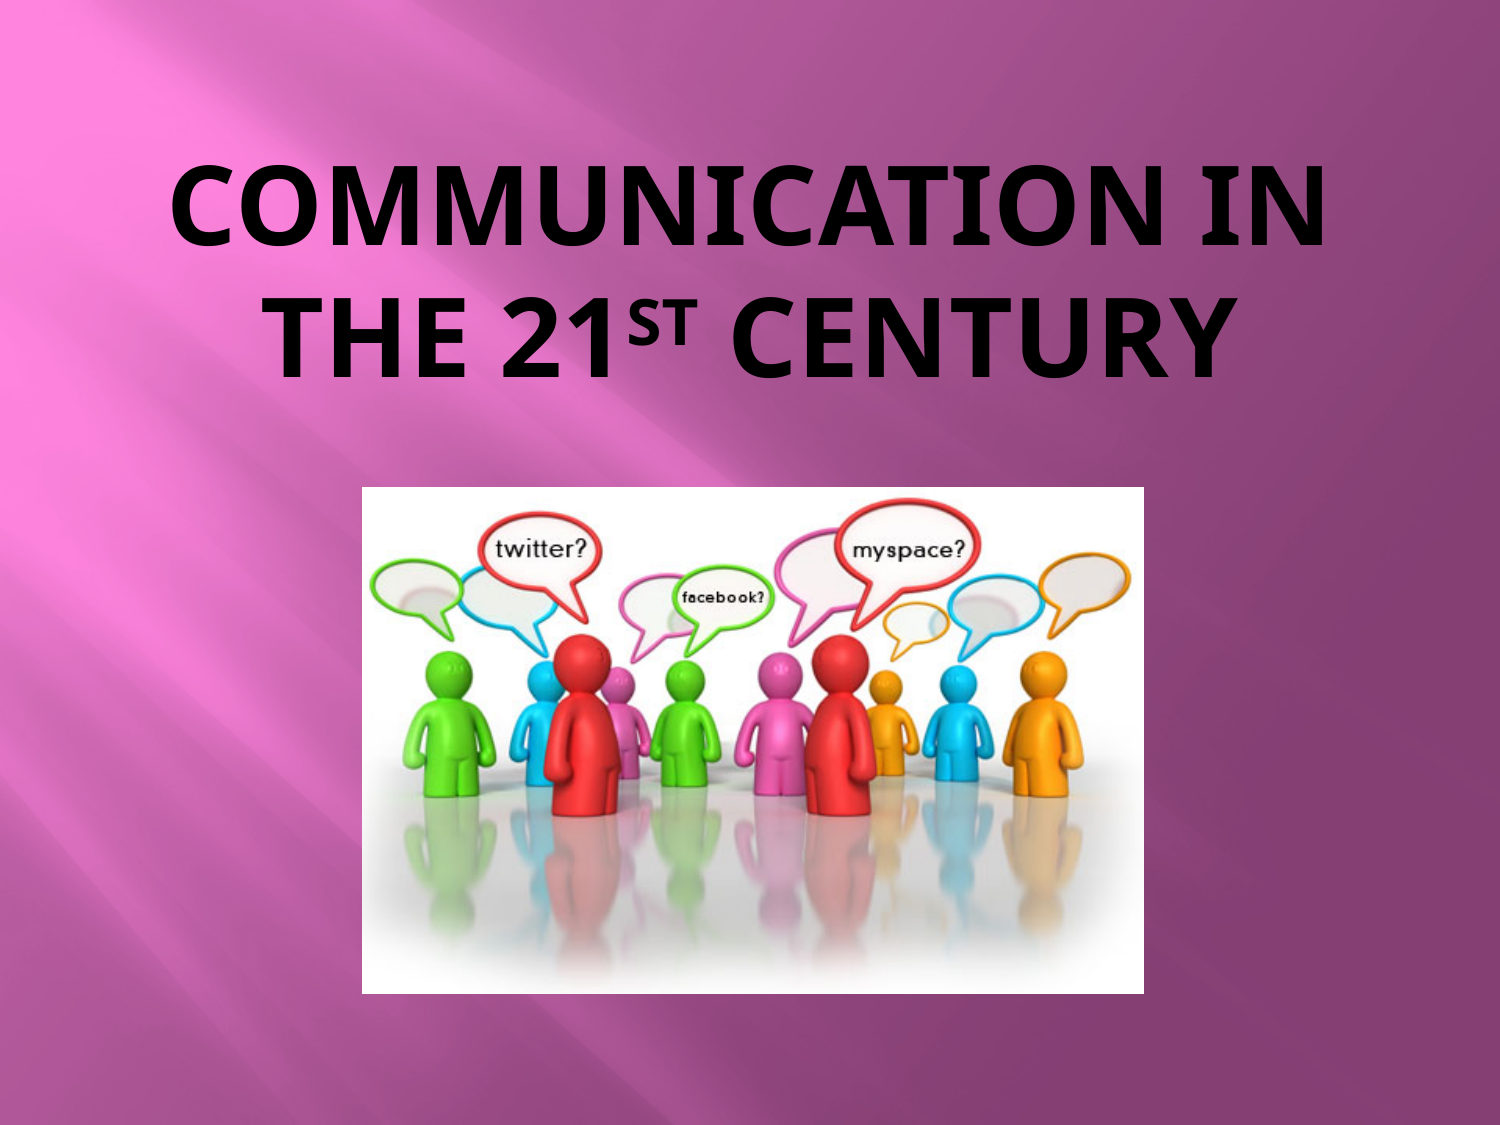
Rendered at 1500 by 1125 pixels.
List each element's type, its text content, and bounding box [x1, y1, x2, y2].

title Communication In the 21st century [75, 99, 1425, 400]
picture [362, 487, 1144, 994]
